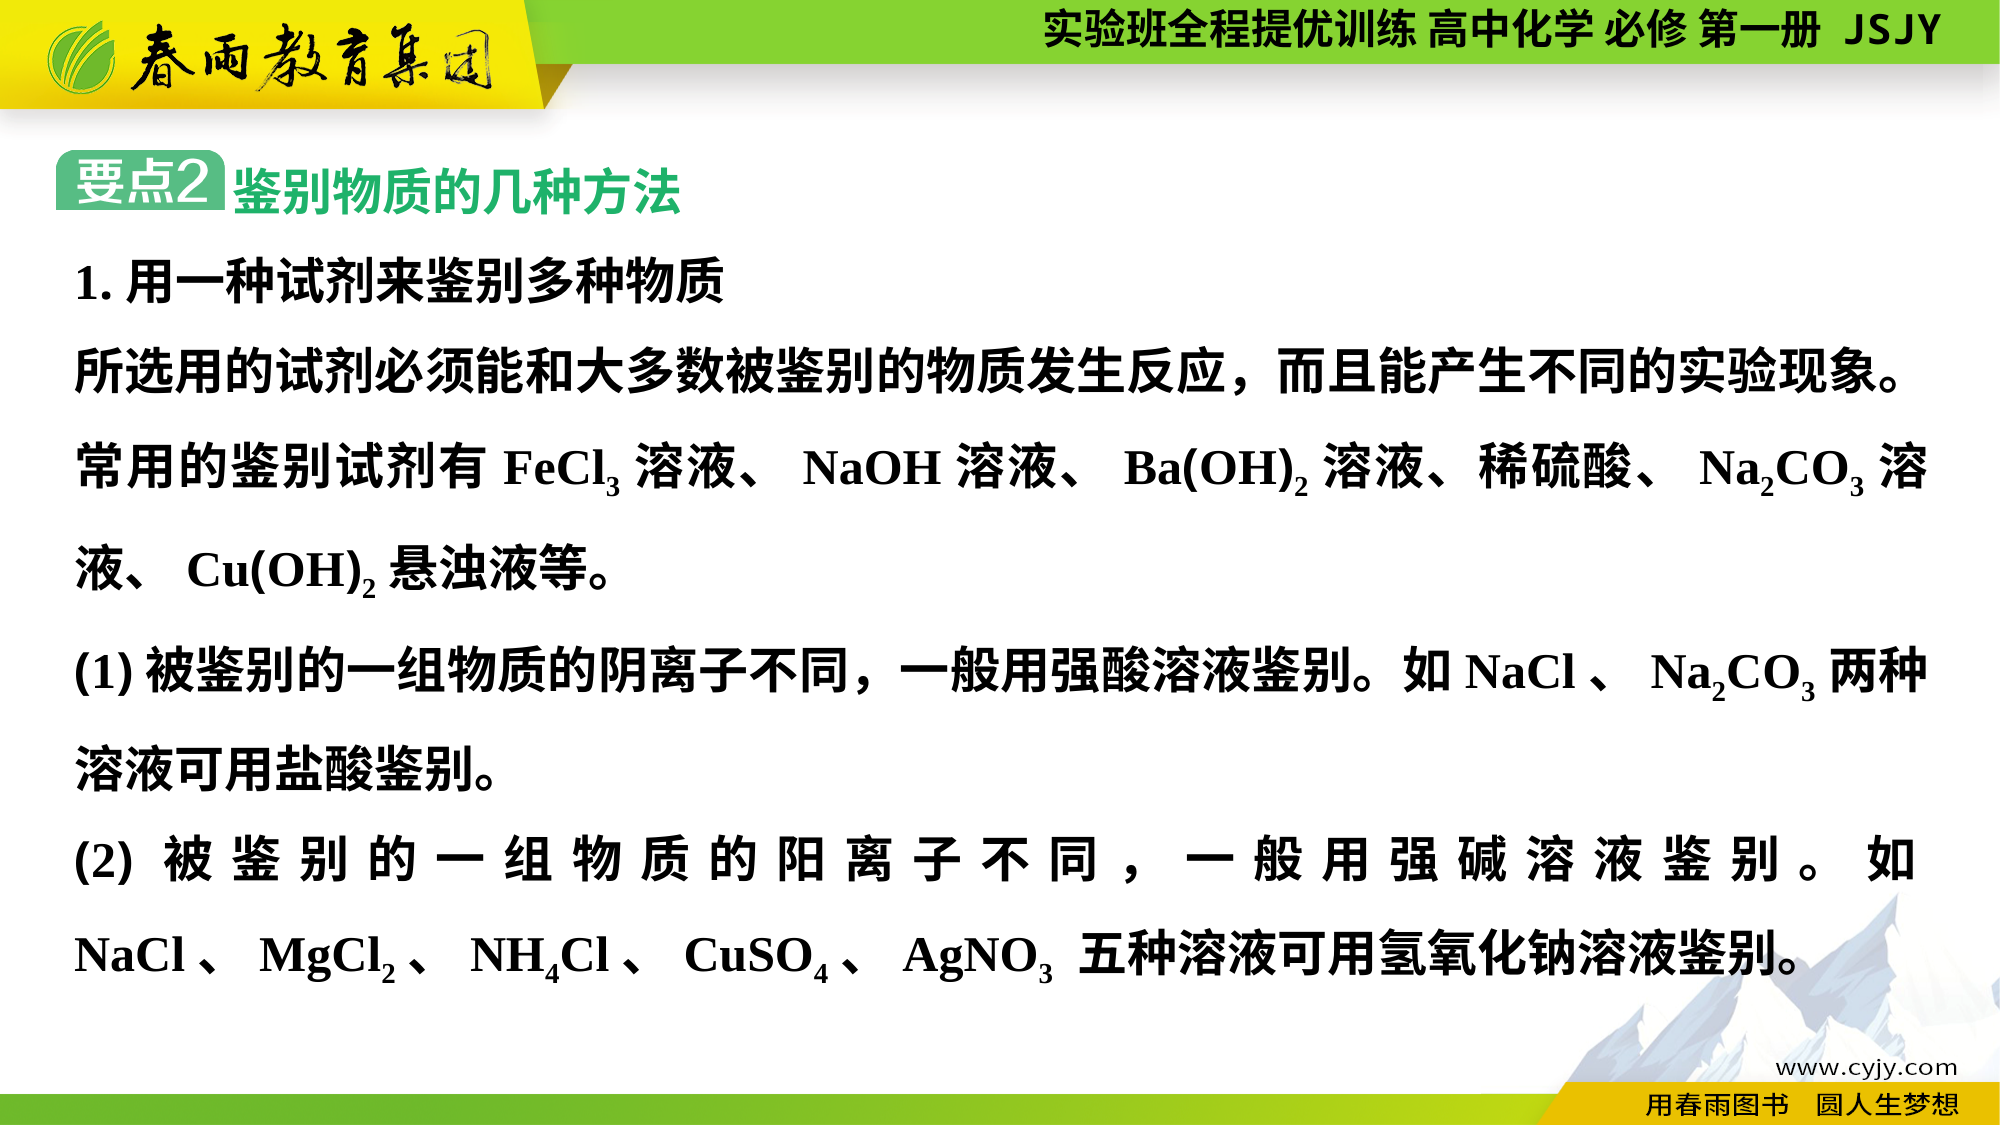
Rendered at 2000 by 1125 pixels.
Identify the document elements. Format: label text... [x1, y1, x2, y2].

list 鉴别物质的几种方法 1.用一种试剂来鉴别多种物质 所选用的试剂必须能和大多数被鉴别的物质发生反应，而且能产生不同的实验现象。常用的鉴别试剂有FeCl3溶液、NaOH溶液、Ba(OH)2溶液、稀硫酸、Na2CO3溶液、Cu(OH)2悬浊液等。 (1)被鉴别的一组物质的阴离子不同，一般用强酸溶液鉴别。如NaCl、Na2CO3两种溶液可用盐酸鉴别。 (2)被鉴别的一组物质的阳离子不同，一般用强碱溶液鉴别。如NaCl、MgCl2、NH4Cl、CuSO4、AgNO3 五种溶液可用氢氧化钠溶液鉴别。 [59, 122, 1944, 956]
picture [0, 0, 2000, 1125]
